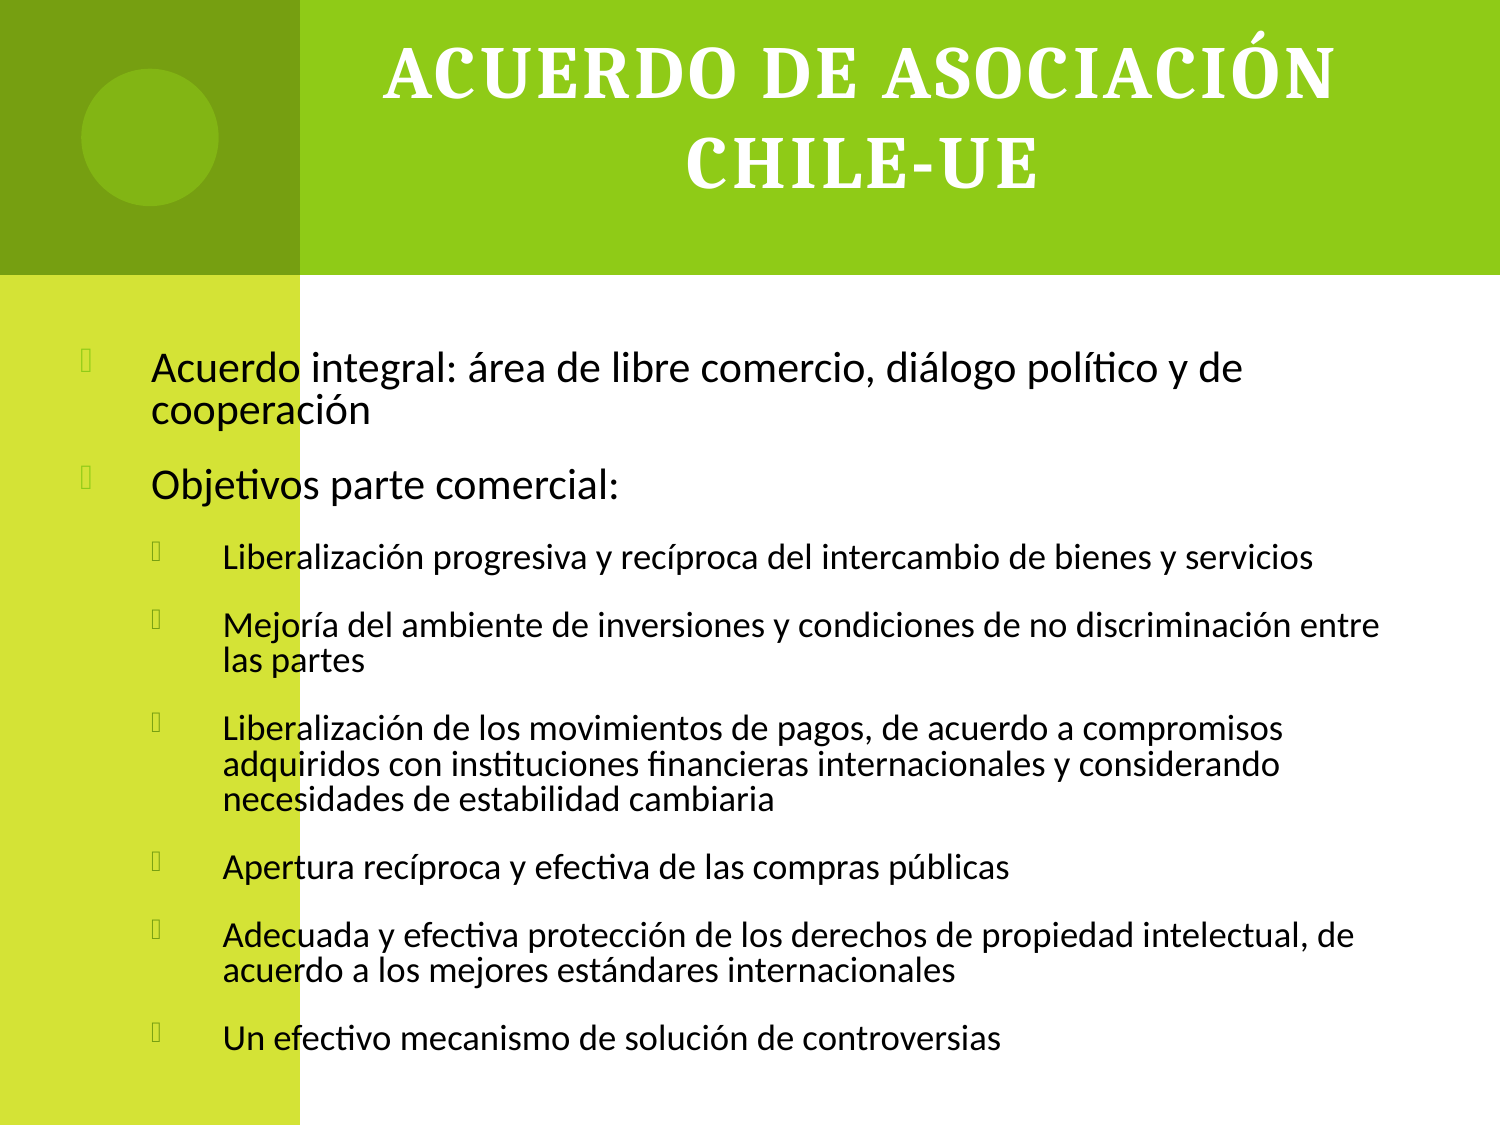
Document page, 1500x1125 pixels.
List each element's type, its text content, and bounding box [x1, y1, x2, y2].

list Acuerdo integral: área de libre comercio, diálogo político y de cooperación Objetivos parte comercial: Liberalización progresiva y recíproca del intercambio de bienes y servicios Mejoría del ambiente de inversiones y condiciones de no discriminación entre las partes Liberalización de los movimientos de pagos, de acuerdo a compromisos adquiridos con instituciones financieras internacionales y considerando necesidades de estabilidad cambiaria Apertura recíproca y efectiva de las compras públicas Adecuada y efectiva protección de los derechos de propiedad intelectual, de acuerdo a los mejores estándares internacionales Un efectivo mecanismo de solución de controversias [64, 255, 1438, 1071]
title Acuerdo de Asociación Chile-UE [301, 42, 1424, 185]
